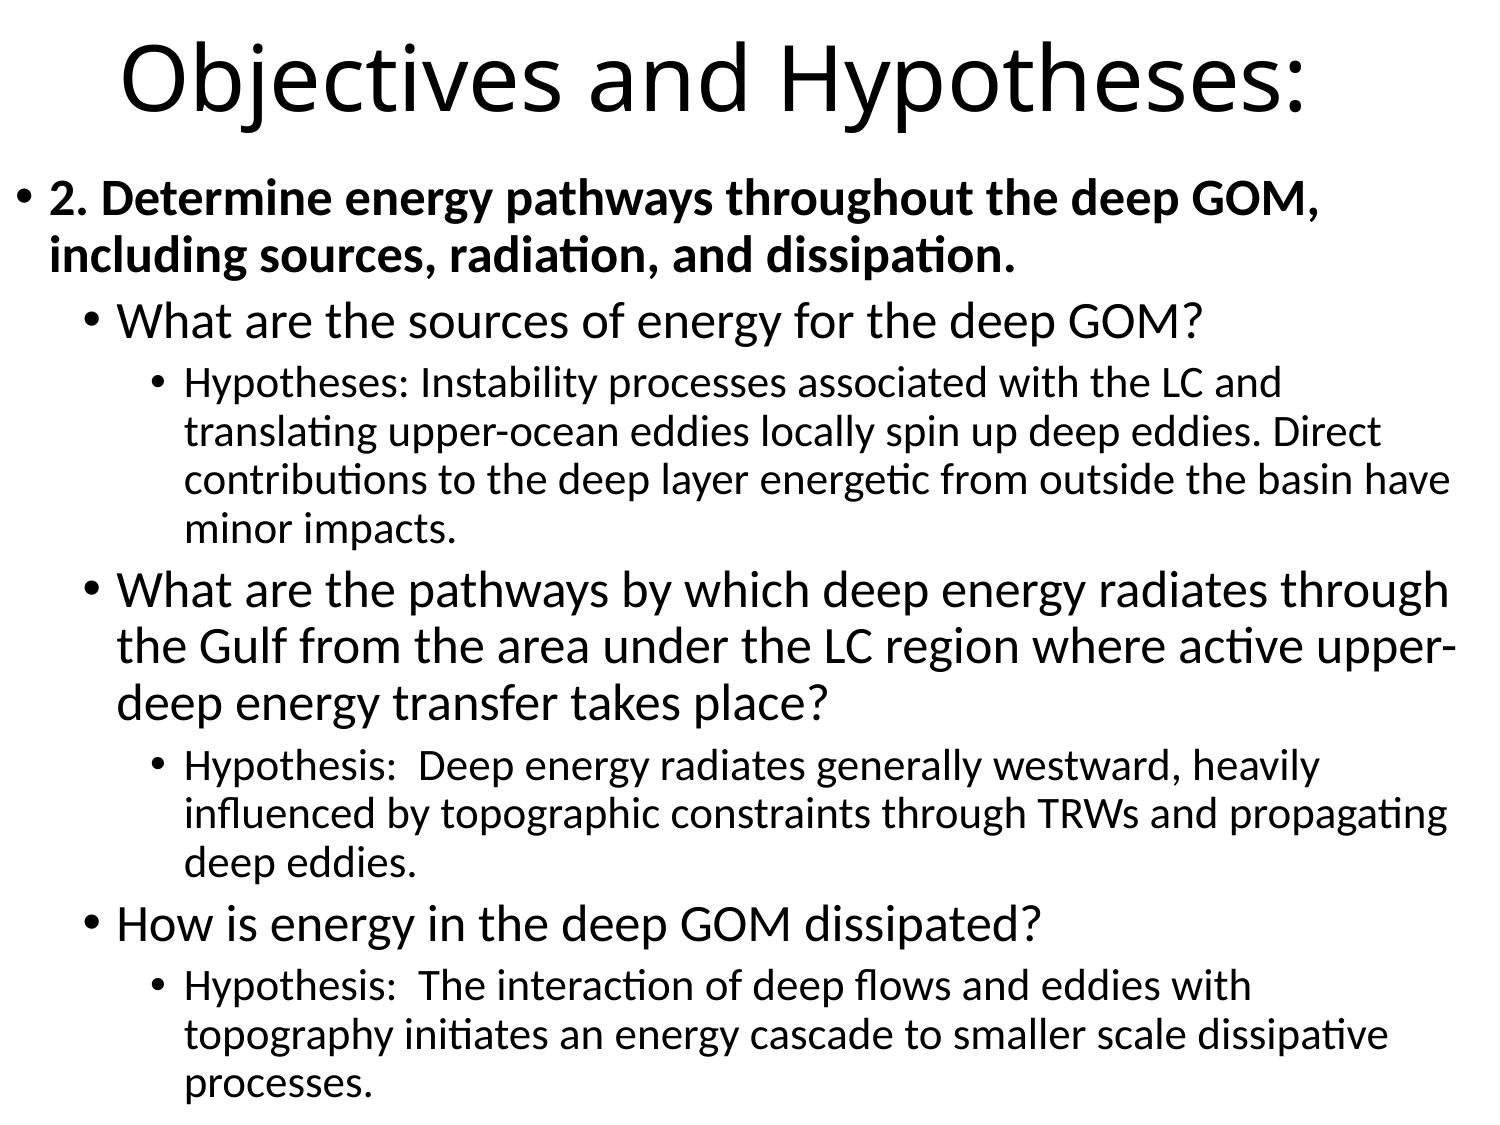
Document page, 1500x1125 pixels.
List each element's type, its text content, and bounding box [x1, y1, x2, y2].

list 2. Determine energy pathways throughout the deep GOM, including sources, radiation, and dissipation. What are the sources of energy for the deep GOM? Hypotheses: Instability processes associated with the LC and translating upper-ocean eddies locally spin up deep eddies. Direct contributions to the deep layer energetic from outside the basin have minor impacts. What are the pathways by which deep energy radiates through the Gulf from the area under the LC region where active upper-deep energy transfer takes place? Hypothesis: Deep energy radiates generally westward, heavily influenced by topographic constraints through TRWs and propagating deep eddies. How is energy in the deep GOM dissipated? Hypothesis: The interaction of deep flows and eddies with topography initiates an energy cascade to smaller scale dissipative processes. [0, 163, 1483, 1125]
title Objectives and Hypotheses: [103, 0, 1397, 163]
